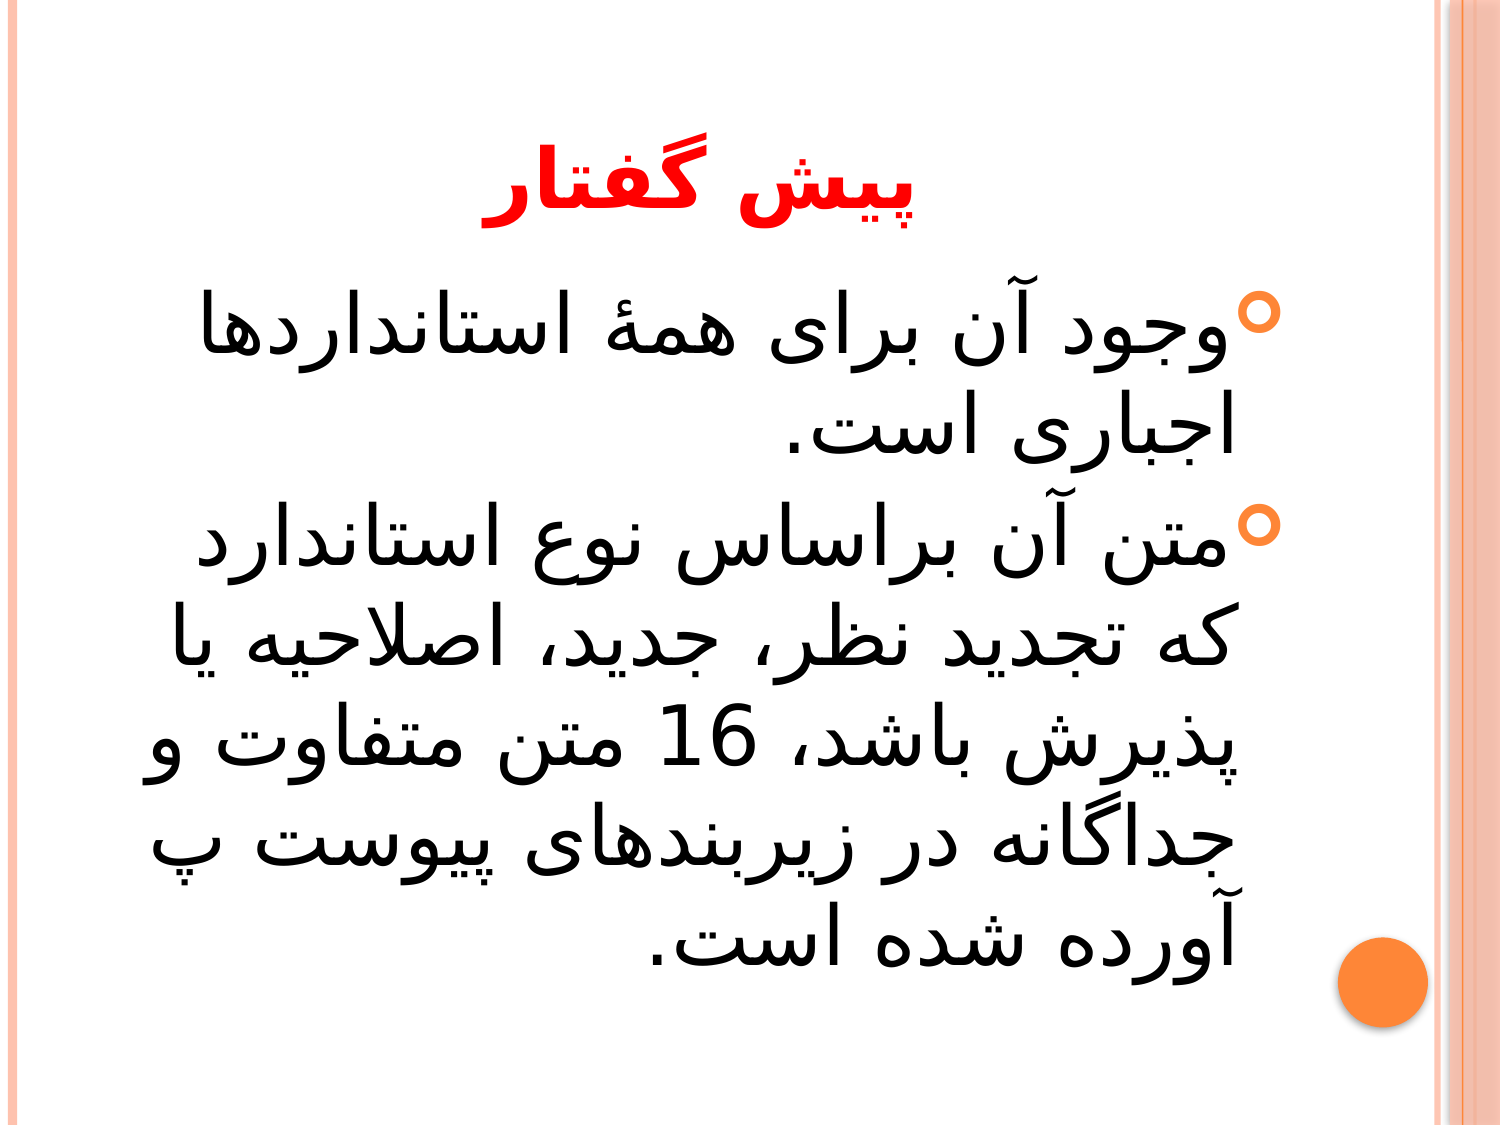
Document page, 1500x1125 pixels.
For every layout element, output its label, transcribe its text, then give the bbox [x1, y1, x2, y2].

list وجود آن برای همۀ استانداردها اجباری است. متن آن براساس نوع استاندارد که تجدید نظر، جدید، اصلاحیه یا پذیرش باشد، 16 متن متفاوت و جداگانه در زیربندهای پیوست پ آورده شده است. [75, 262, 1300, 1062]
title پیش گفتار [75, 45, 1300, 233]
